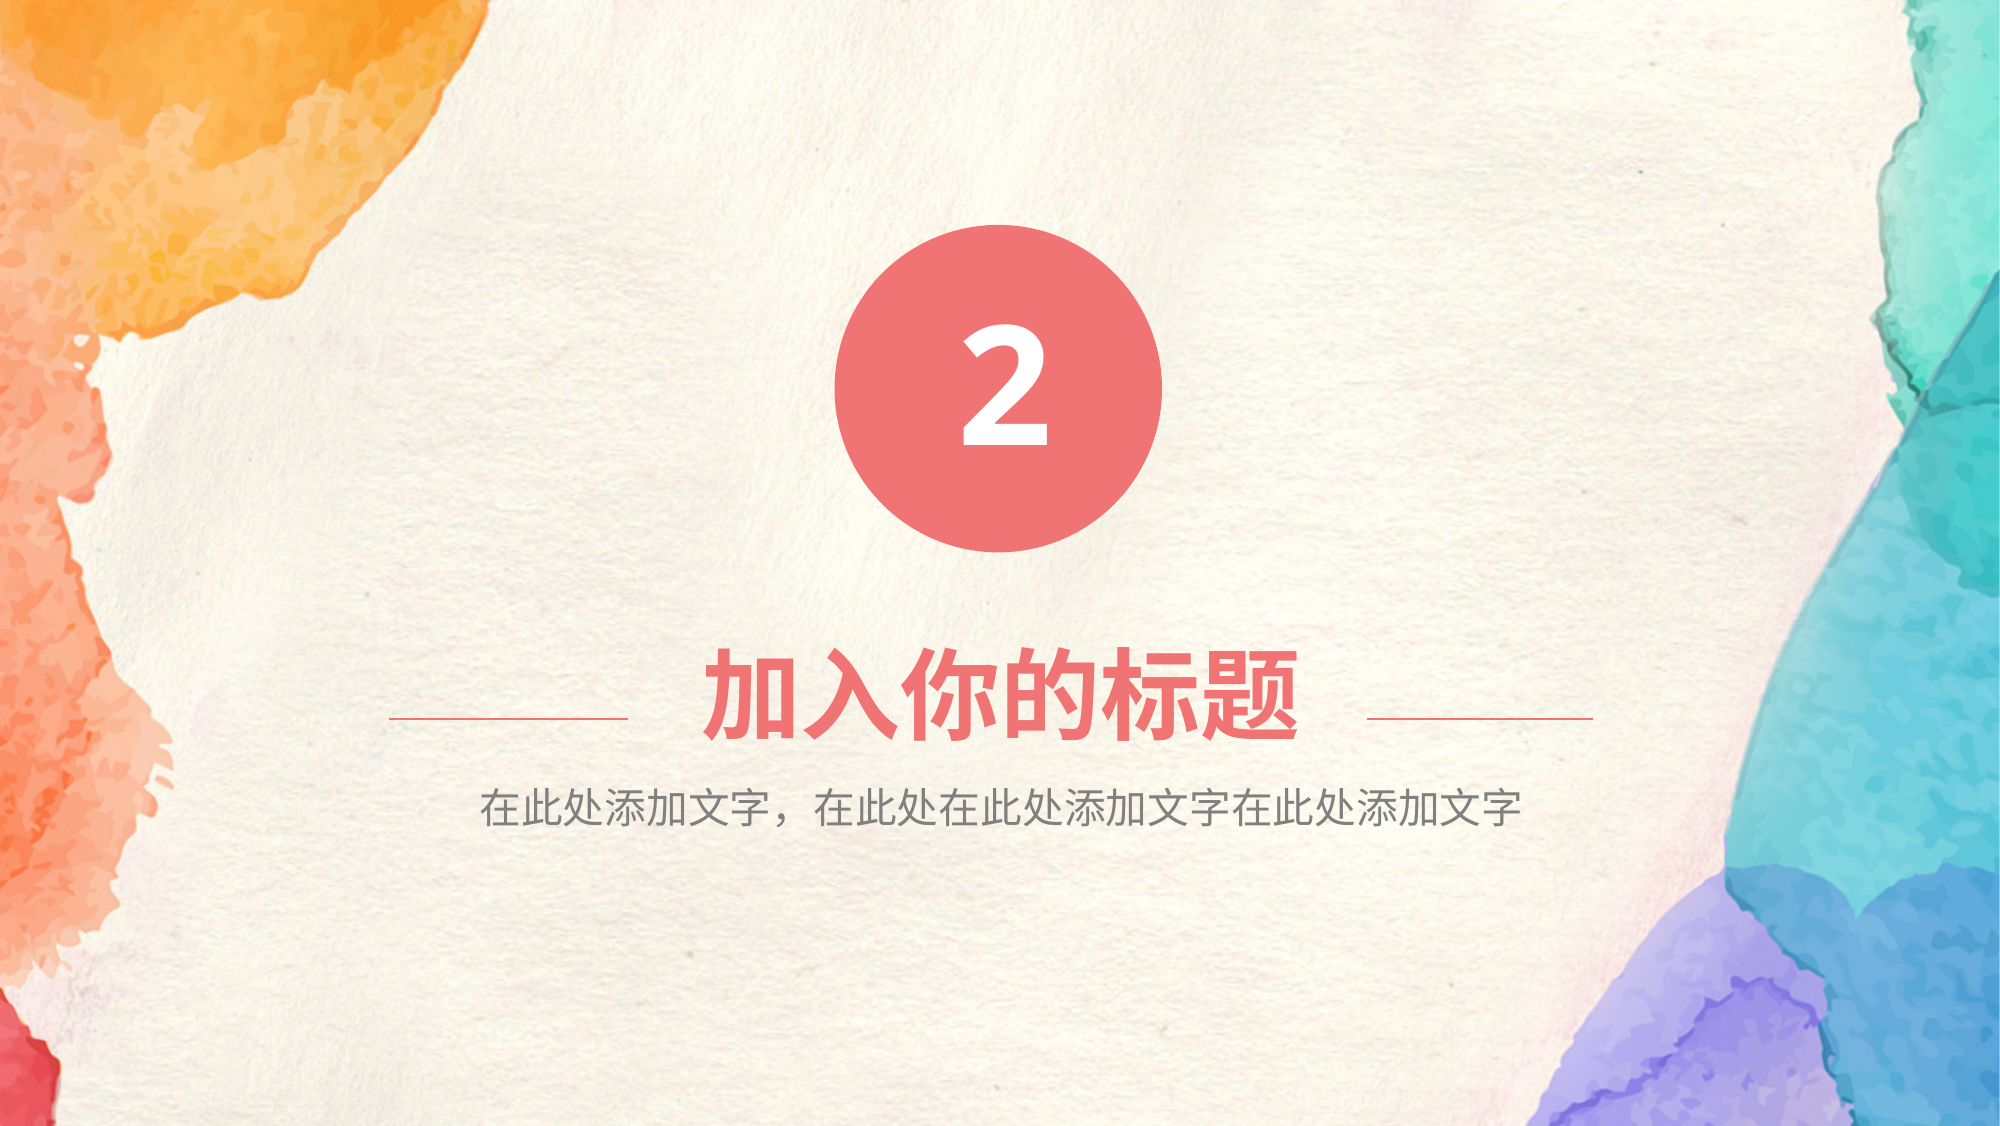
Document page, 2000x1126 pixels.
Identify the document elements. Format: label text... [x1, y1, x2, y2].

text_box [834, 224, 1163, 553]
text_box 在此处添加文字，在此处在此处添加文字在此处添加文字 [216, 774, 1787, 840]
picture [0, 0, 2000, 1126]
text_box 加入你的标题 [579, 625, 1423, 760]
